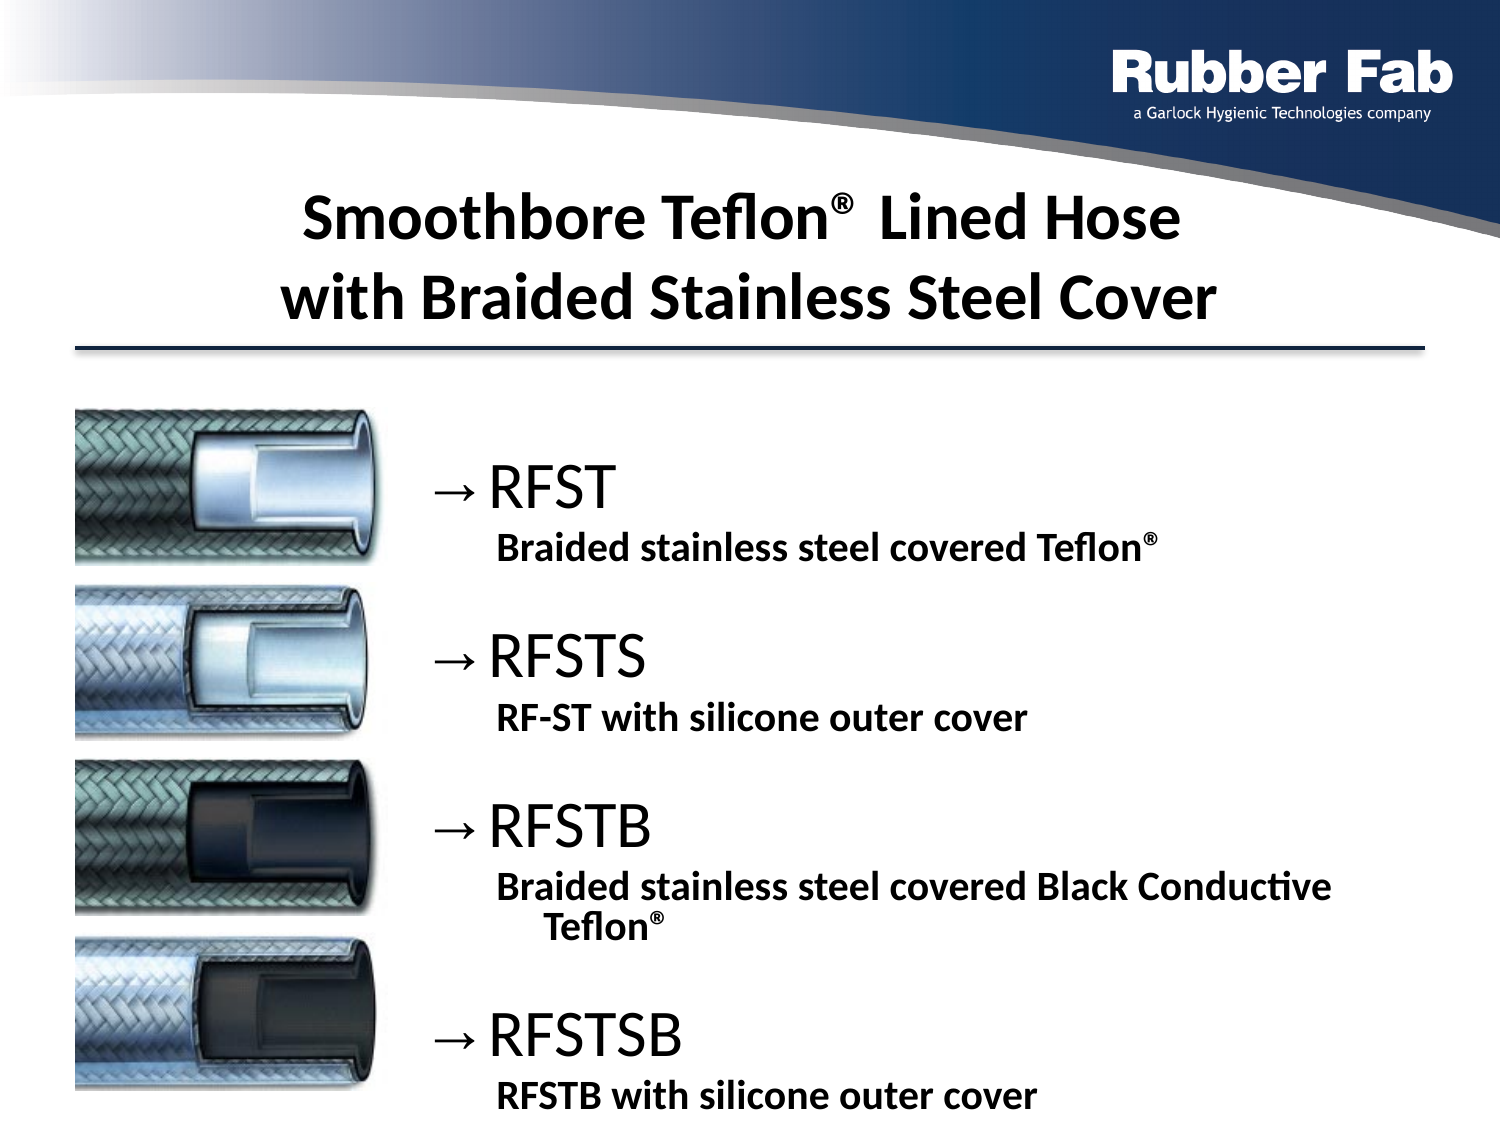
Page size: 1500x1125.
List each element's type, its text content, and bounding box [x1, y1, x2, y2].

picture [0, 0, 1500, 240]
picture [74, 407, 388, 566]
text_box RFST Braided stainless steel covered Teflon® RFSTS RF-ST with silicone outer cover RFSTB Braided stainless steel covered Black Conductive Teflon® RFSTSB RFSTB with silicone outer cover [406, 449, 1450, 1125]
picture [74, 932, 388, 1091]
title Smoothbore Teflon® Lined Hose with Braided Stainless Steel Cover [75, 158, 1425, 347]
picture [74, 582, 388, 741]
picture [74, 757, 388, 916]
